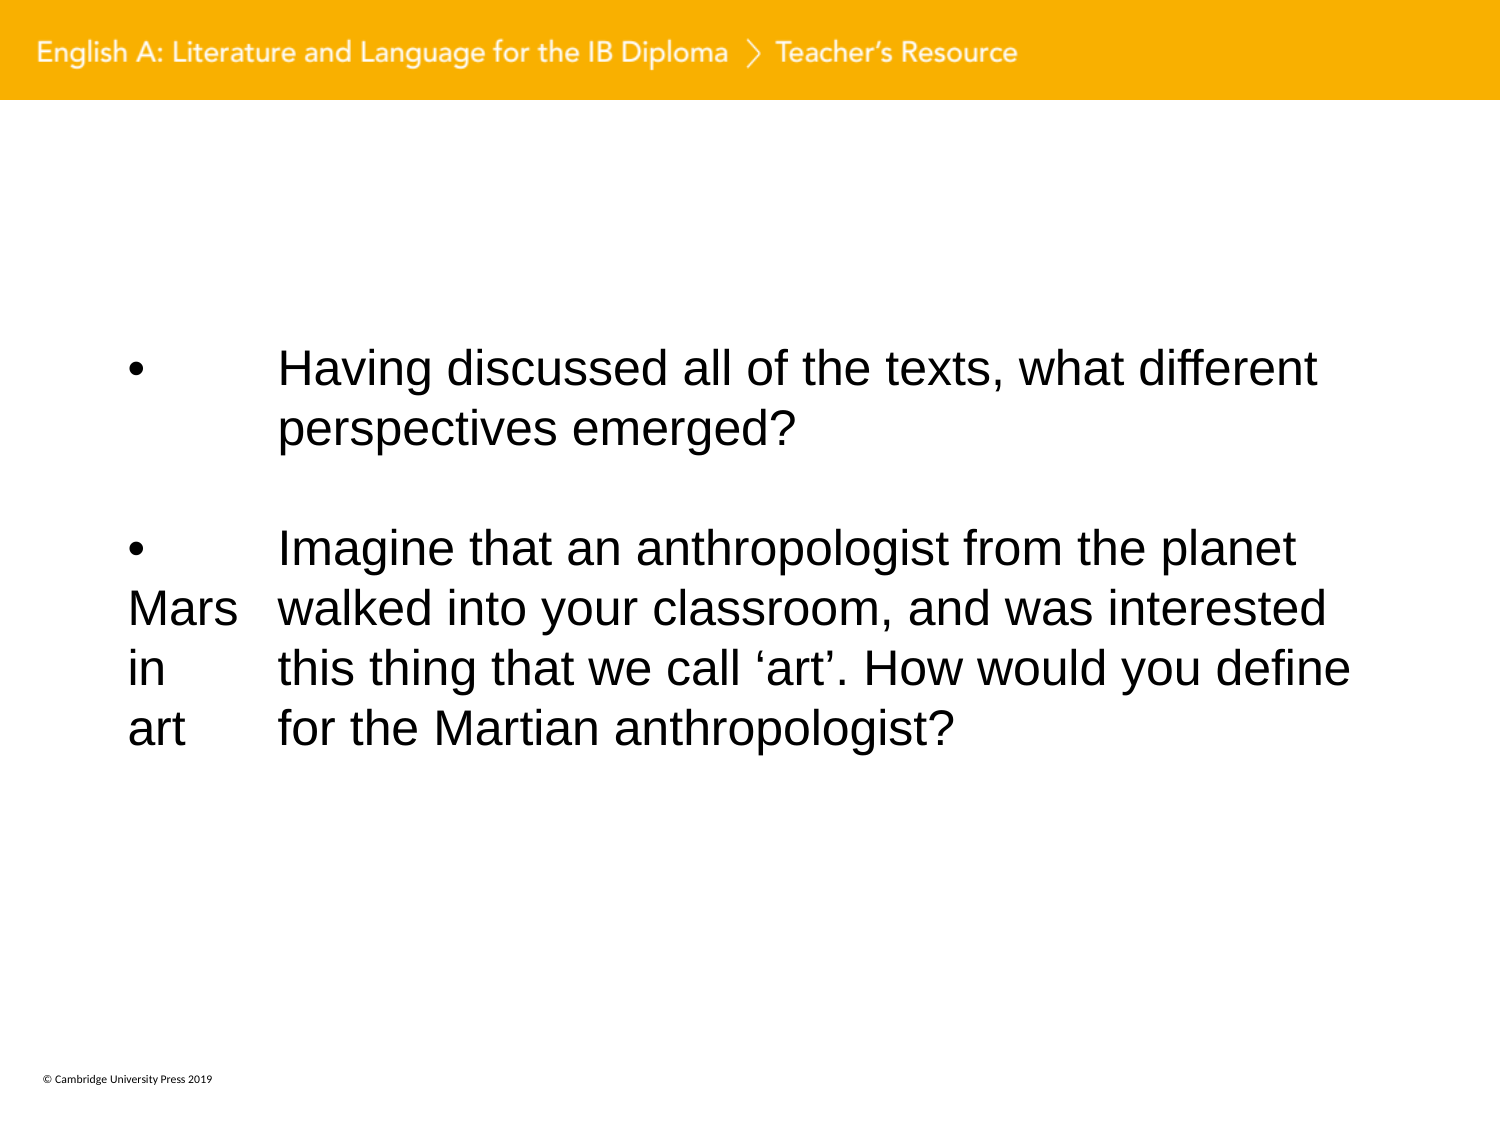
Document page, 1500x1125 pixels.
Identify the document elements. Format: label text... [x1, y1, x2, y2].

title • Having discussed all of the texts, what different perspectives emerged? • Imagine that an anthropologist from the planet Mars walked into your classroom, and was interested in this thing that we call ‘art’. How would you define art for the Martian anthropologist? [112, 175, 1388, 975]
subtitle © Cambridge University Press 2019 [27, 1063, 1388, 1093]
picture [0, 0, 1500, 101]
